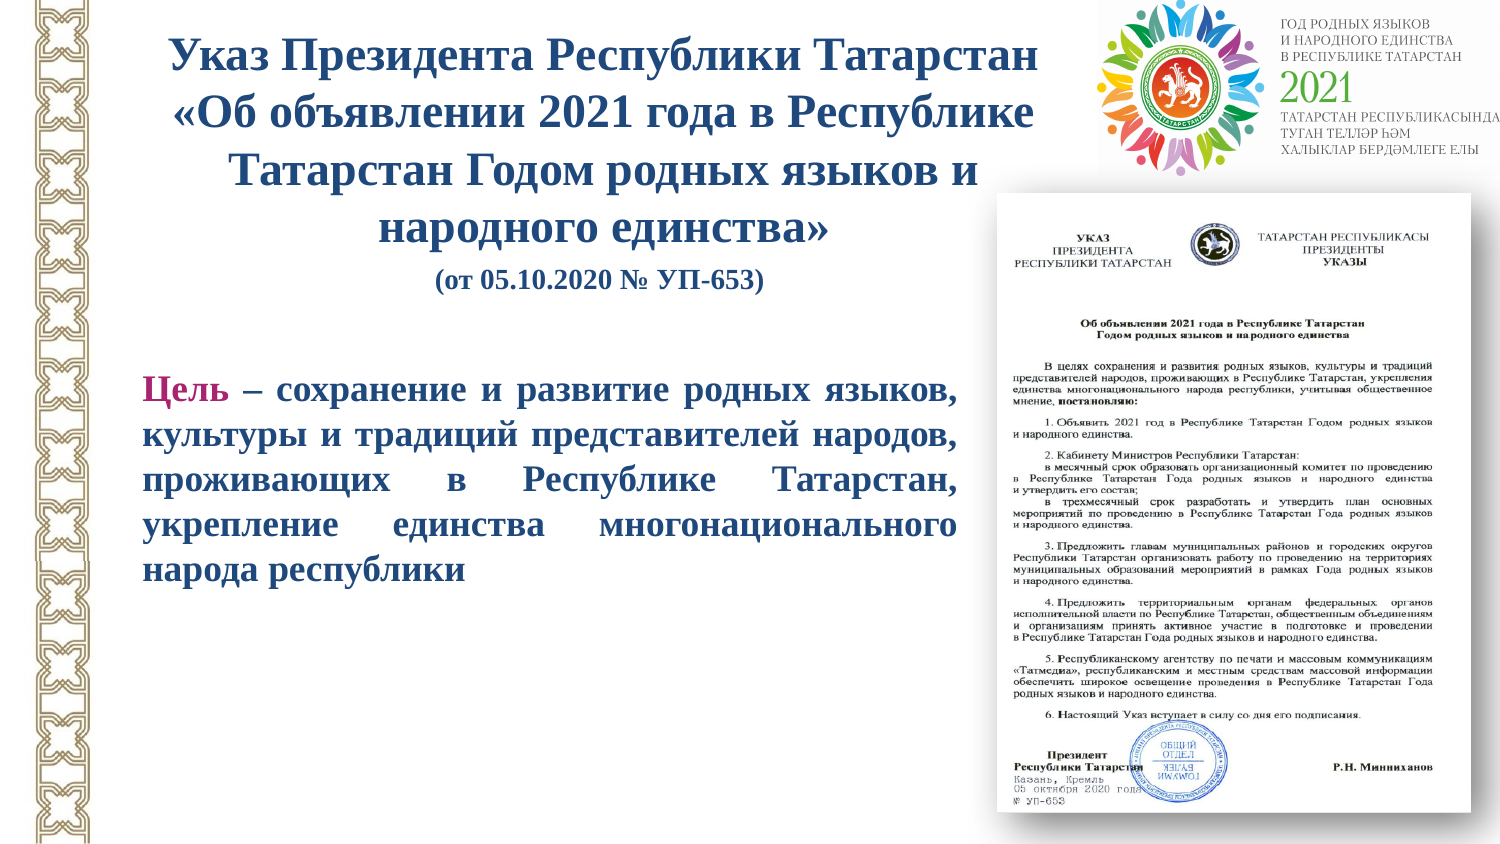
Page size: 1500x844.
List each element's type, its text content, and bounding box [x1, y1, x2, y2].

text_box Указ Президента Республики Татарстан «Об объявлении 2021 года в Республике Татарстан Годом родных языков и народного единства» (от 05.10.2020 № УП-653) [111, 15, 1092, 305]
text_box Цель – сохранение и развитие родных языков, культуры и традиций представителей народов, проживающих в Республике Татарстан, укрепление единства многонационального народа республики [127, 356, 973, 597]
picture [0, 0, 1500, 844]
text_box [53, 180, 111, 271]
